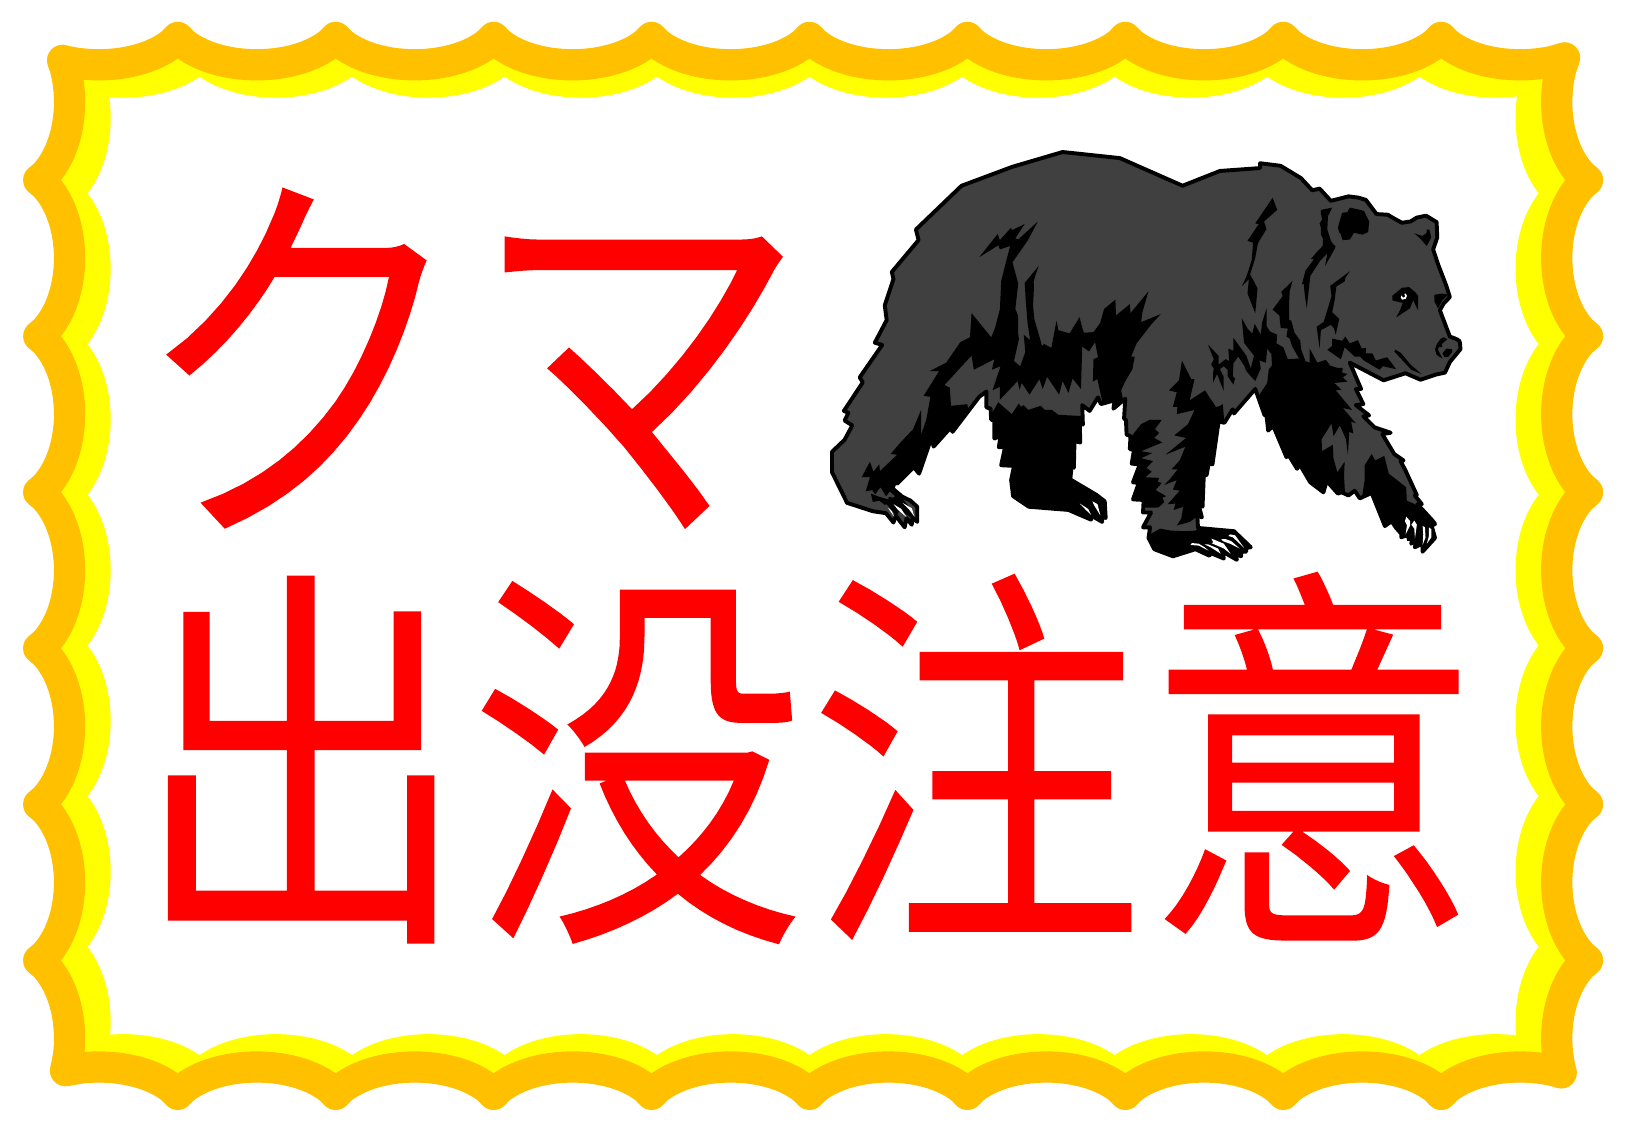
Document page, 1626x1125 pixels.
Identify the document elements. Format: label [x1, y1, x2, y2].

text_box [38, 37, 1588, 1095]
text_box [831, 151, 1461, 561]
